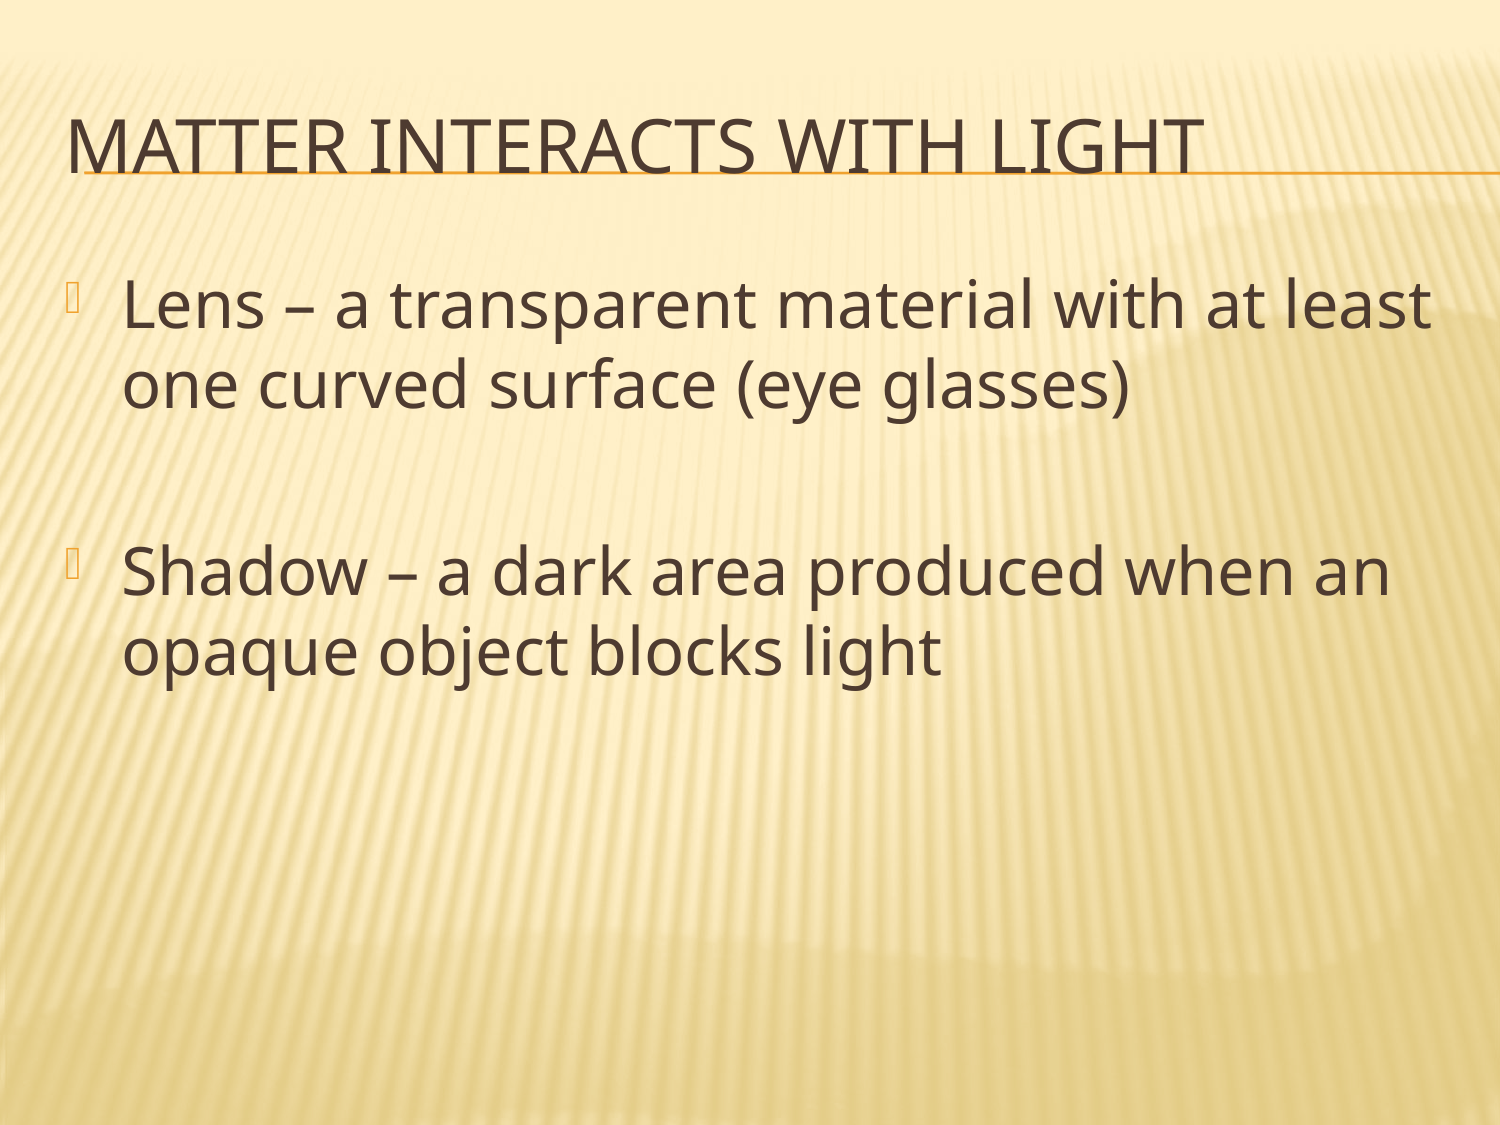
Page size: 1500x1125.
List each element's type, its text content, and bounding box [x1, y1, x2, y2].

list Lens – a transparent material with at least one curved surface (eye glasses) Shadow – a dark area produced when an opaque object blocks light [50, 254, 1475, 998]
title Matter interacts with light [50, 75, 1475, 213]
